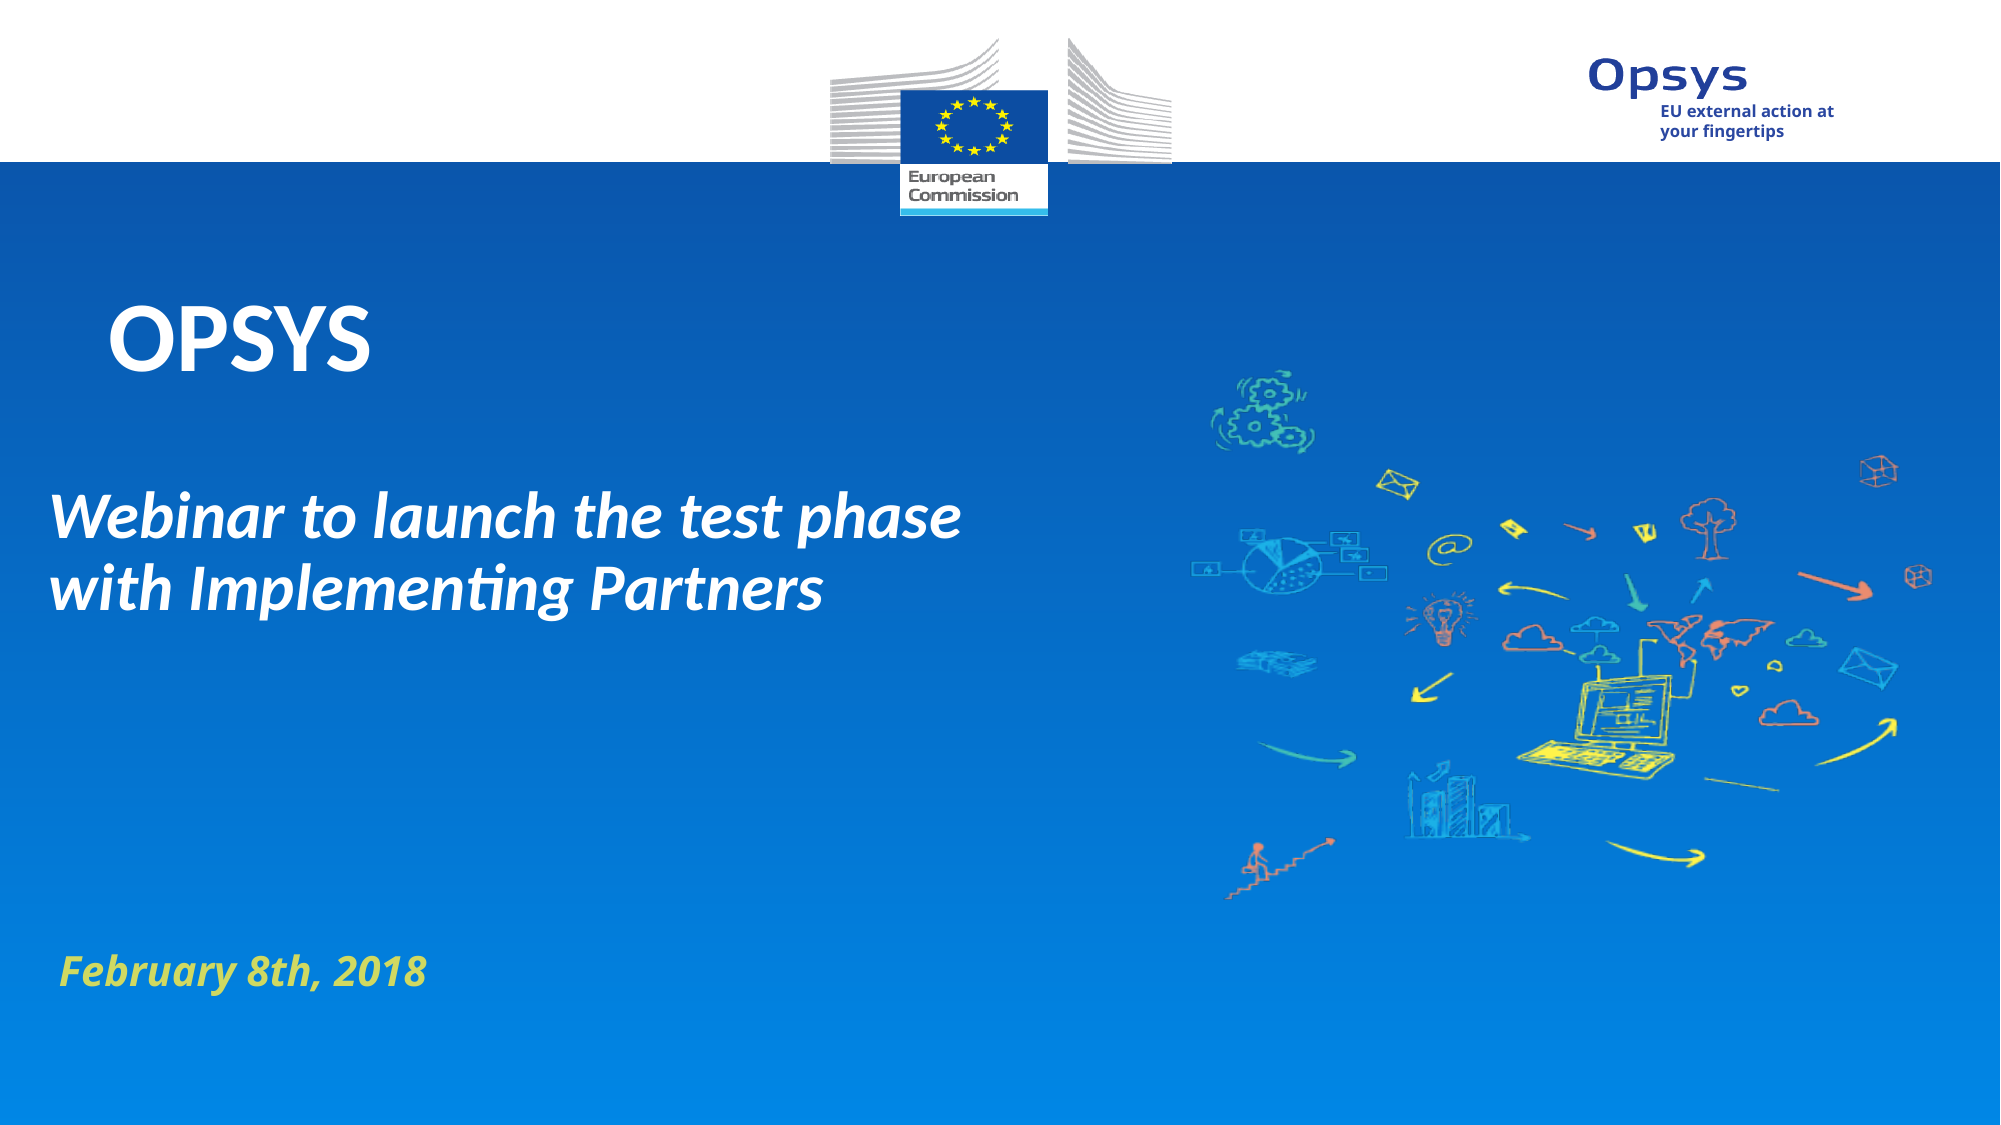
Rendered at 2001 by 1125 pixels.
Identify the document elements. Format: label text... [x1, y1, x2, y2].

subtitle Webinar to launch the test phase with Implementing Partners [33, 473, 1113, 794]
title February 8th, 2018 [43, 923, 1101, 1024]
picture [1524, 0, 2000, 102]
picture [1150, 355, 1993, 917]
picture [818, 0, 1182, 256]
text_box OPSYS [93, 264, 1206, 399]
